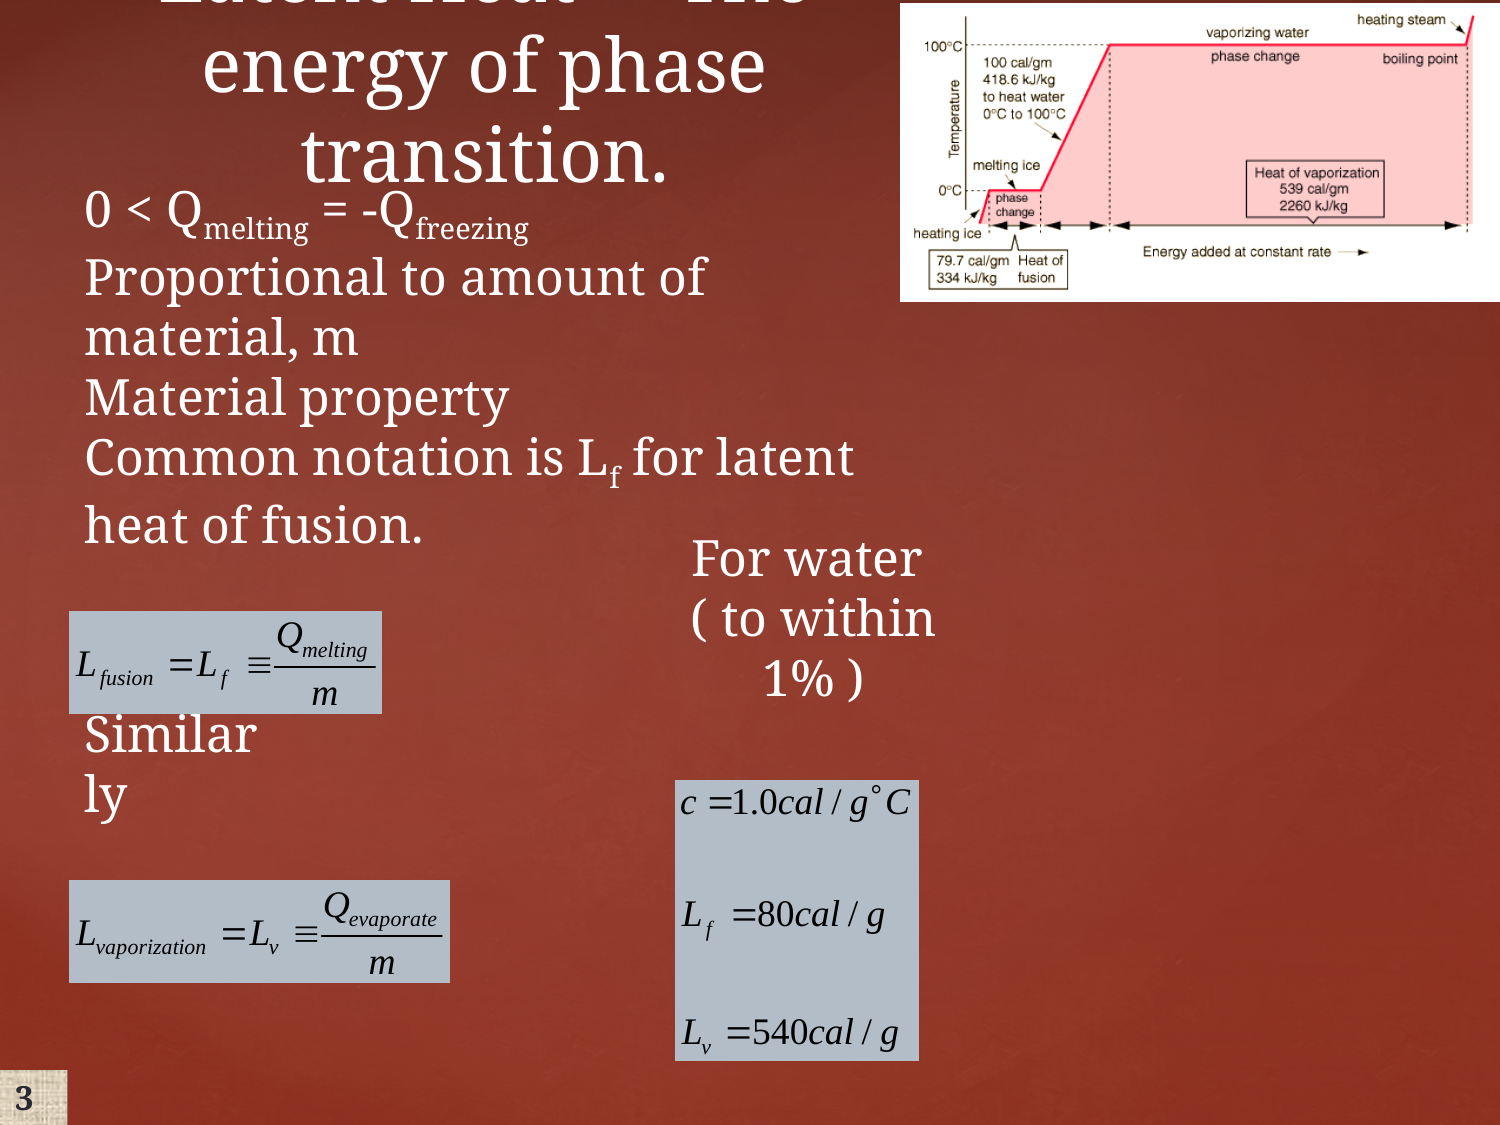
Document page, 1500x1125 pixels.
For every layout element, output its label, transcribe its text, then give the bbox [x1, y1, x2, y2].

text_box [68, 879, 451, 984]
picture [899, 1, 1500, 303]
text_box 3 [0, 1070, 68, 1125]
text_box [68, 609, 383, 715]
text_box Similarly [69, 762, 280, 831]
text_box Latent Heat - The energy of phase transition. [69, 9, 890, 205]
text_box For water ( to within 1% ) [644, 593, 983, 714]
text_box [674, 779, 920, 1062]
text_box 0 < Qmelting = -Qfreezing Proportional to amount of material, m Material property Common notation is Lf for latent heat of fusion. [69, 253, 880, 562]
